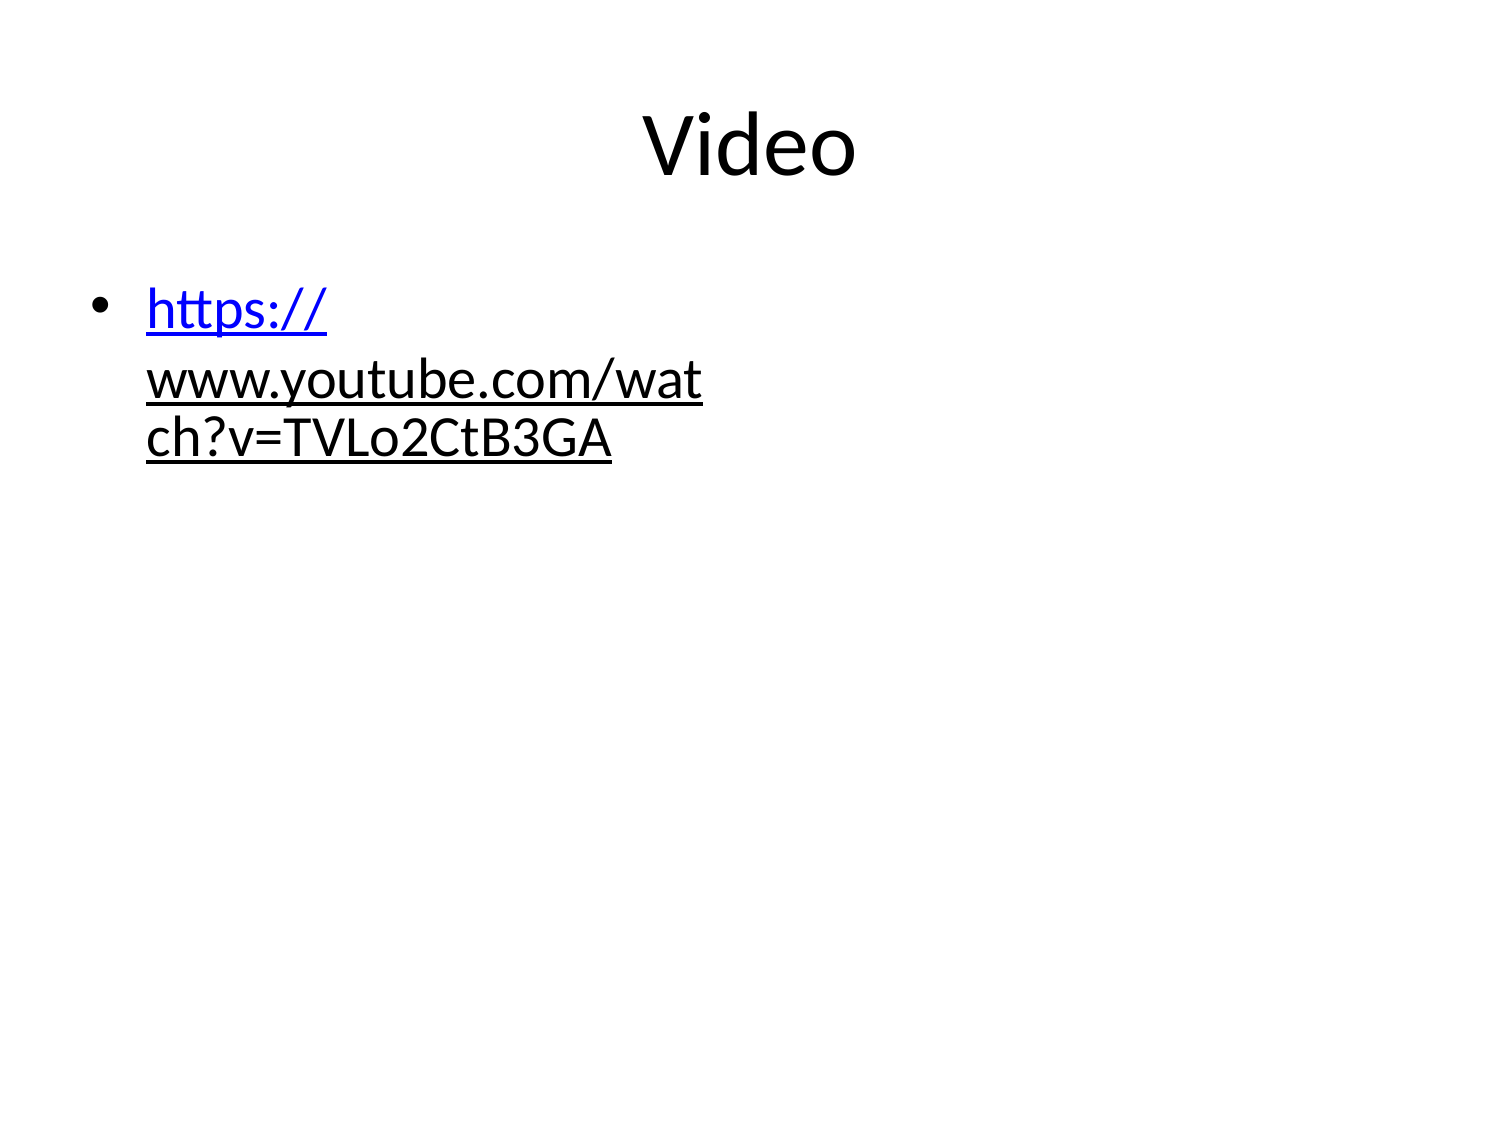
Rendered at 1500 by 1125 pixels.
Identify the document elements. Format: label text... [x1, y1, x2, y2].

list https://www.youtube.com/watch?v=TVLo2CtB3GA [75, 262, 738, 1005]
title Video [75, 45, 1425, 233]
